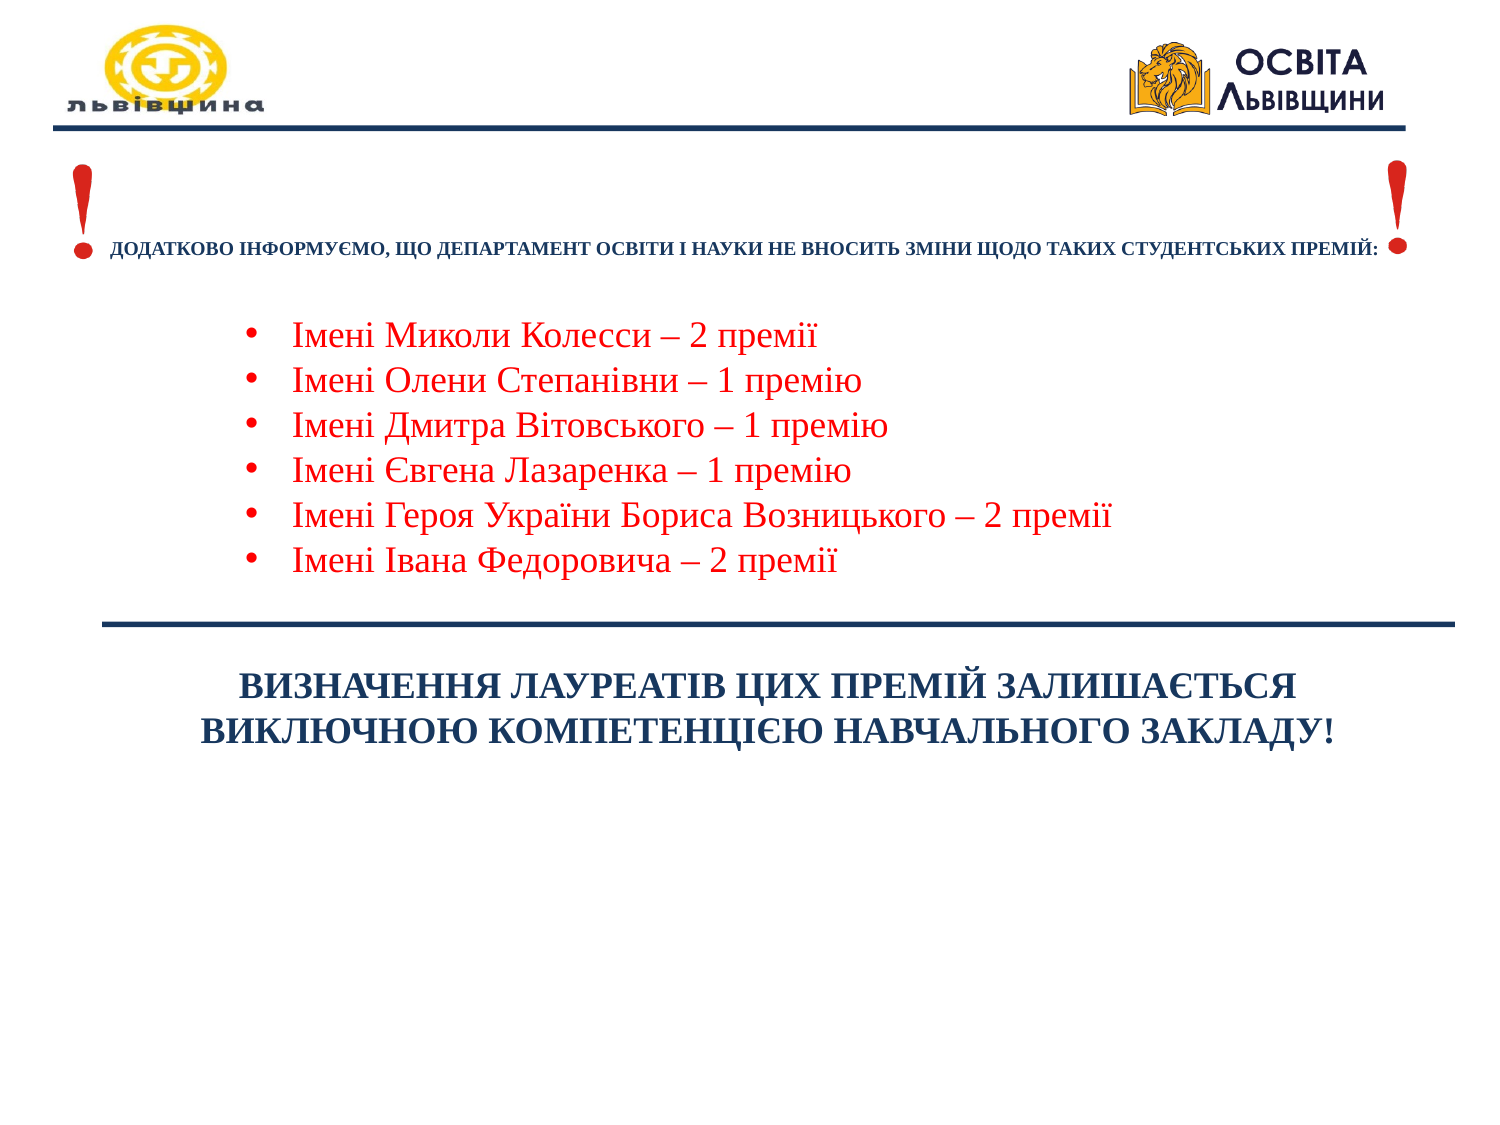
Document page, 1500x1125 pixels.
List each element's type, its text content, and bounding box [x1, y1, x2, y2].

text_box Імені Миколи Колесси – 2 премії Імені Олени Степанівни – 1 премію Імені Дмитра Вітовського – 1 премію Імені Євгена Лазаренка – 1 премію Імені Героя України Бориса Возницького – 2 премії Імені Івана Федоровича – 2 премії [230, 302, 1176, 588]
title ДОДАТКОВО ІНФОРМУЄМО, ЩО ДЕПАРТАМЕНТ ОСВІТИ І НАУКИ НЕ ВНОСИТЬ ЗМІНИ ЩОДО ТАКИХ СТУДЕНТСЬКИХ ПРЕМІЙ: [69, 219, 1420, 338]
picture [1375, 155, 1415, 259]
text_box [102, 621, 1455, 628]
picture [1129, 42, 1396, 116]
text_box [282, 125, 1406, 132]
picture [61, 160, 101, 264]
picture [52, 0, 278, 156]
text_box ВИЗНАЧЕННЯ ЛАУРЕАТІВ ЦИХ ПРЕМІЙ ЗАЛИШАЄТЬСЯ ВИКЛЮЧНОЮ КОМПЕТЕНЦІЄЮ НАВЧАЛЬНОГО ЗАКЛАДУ! [92, 653, 1445, 759]
